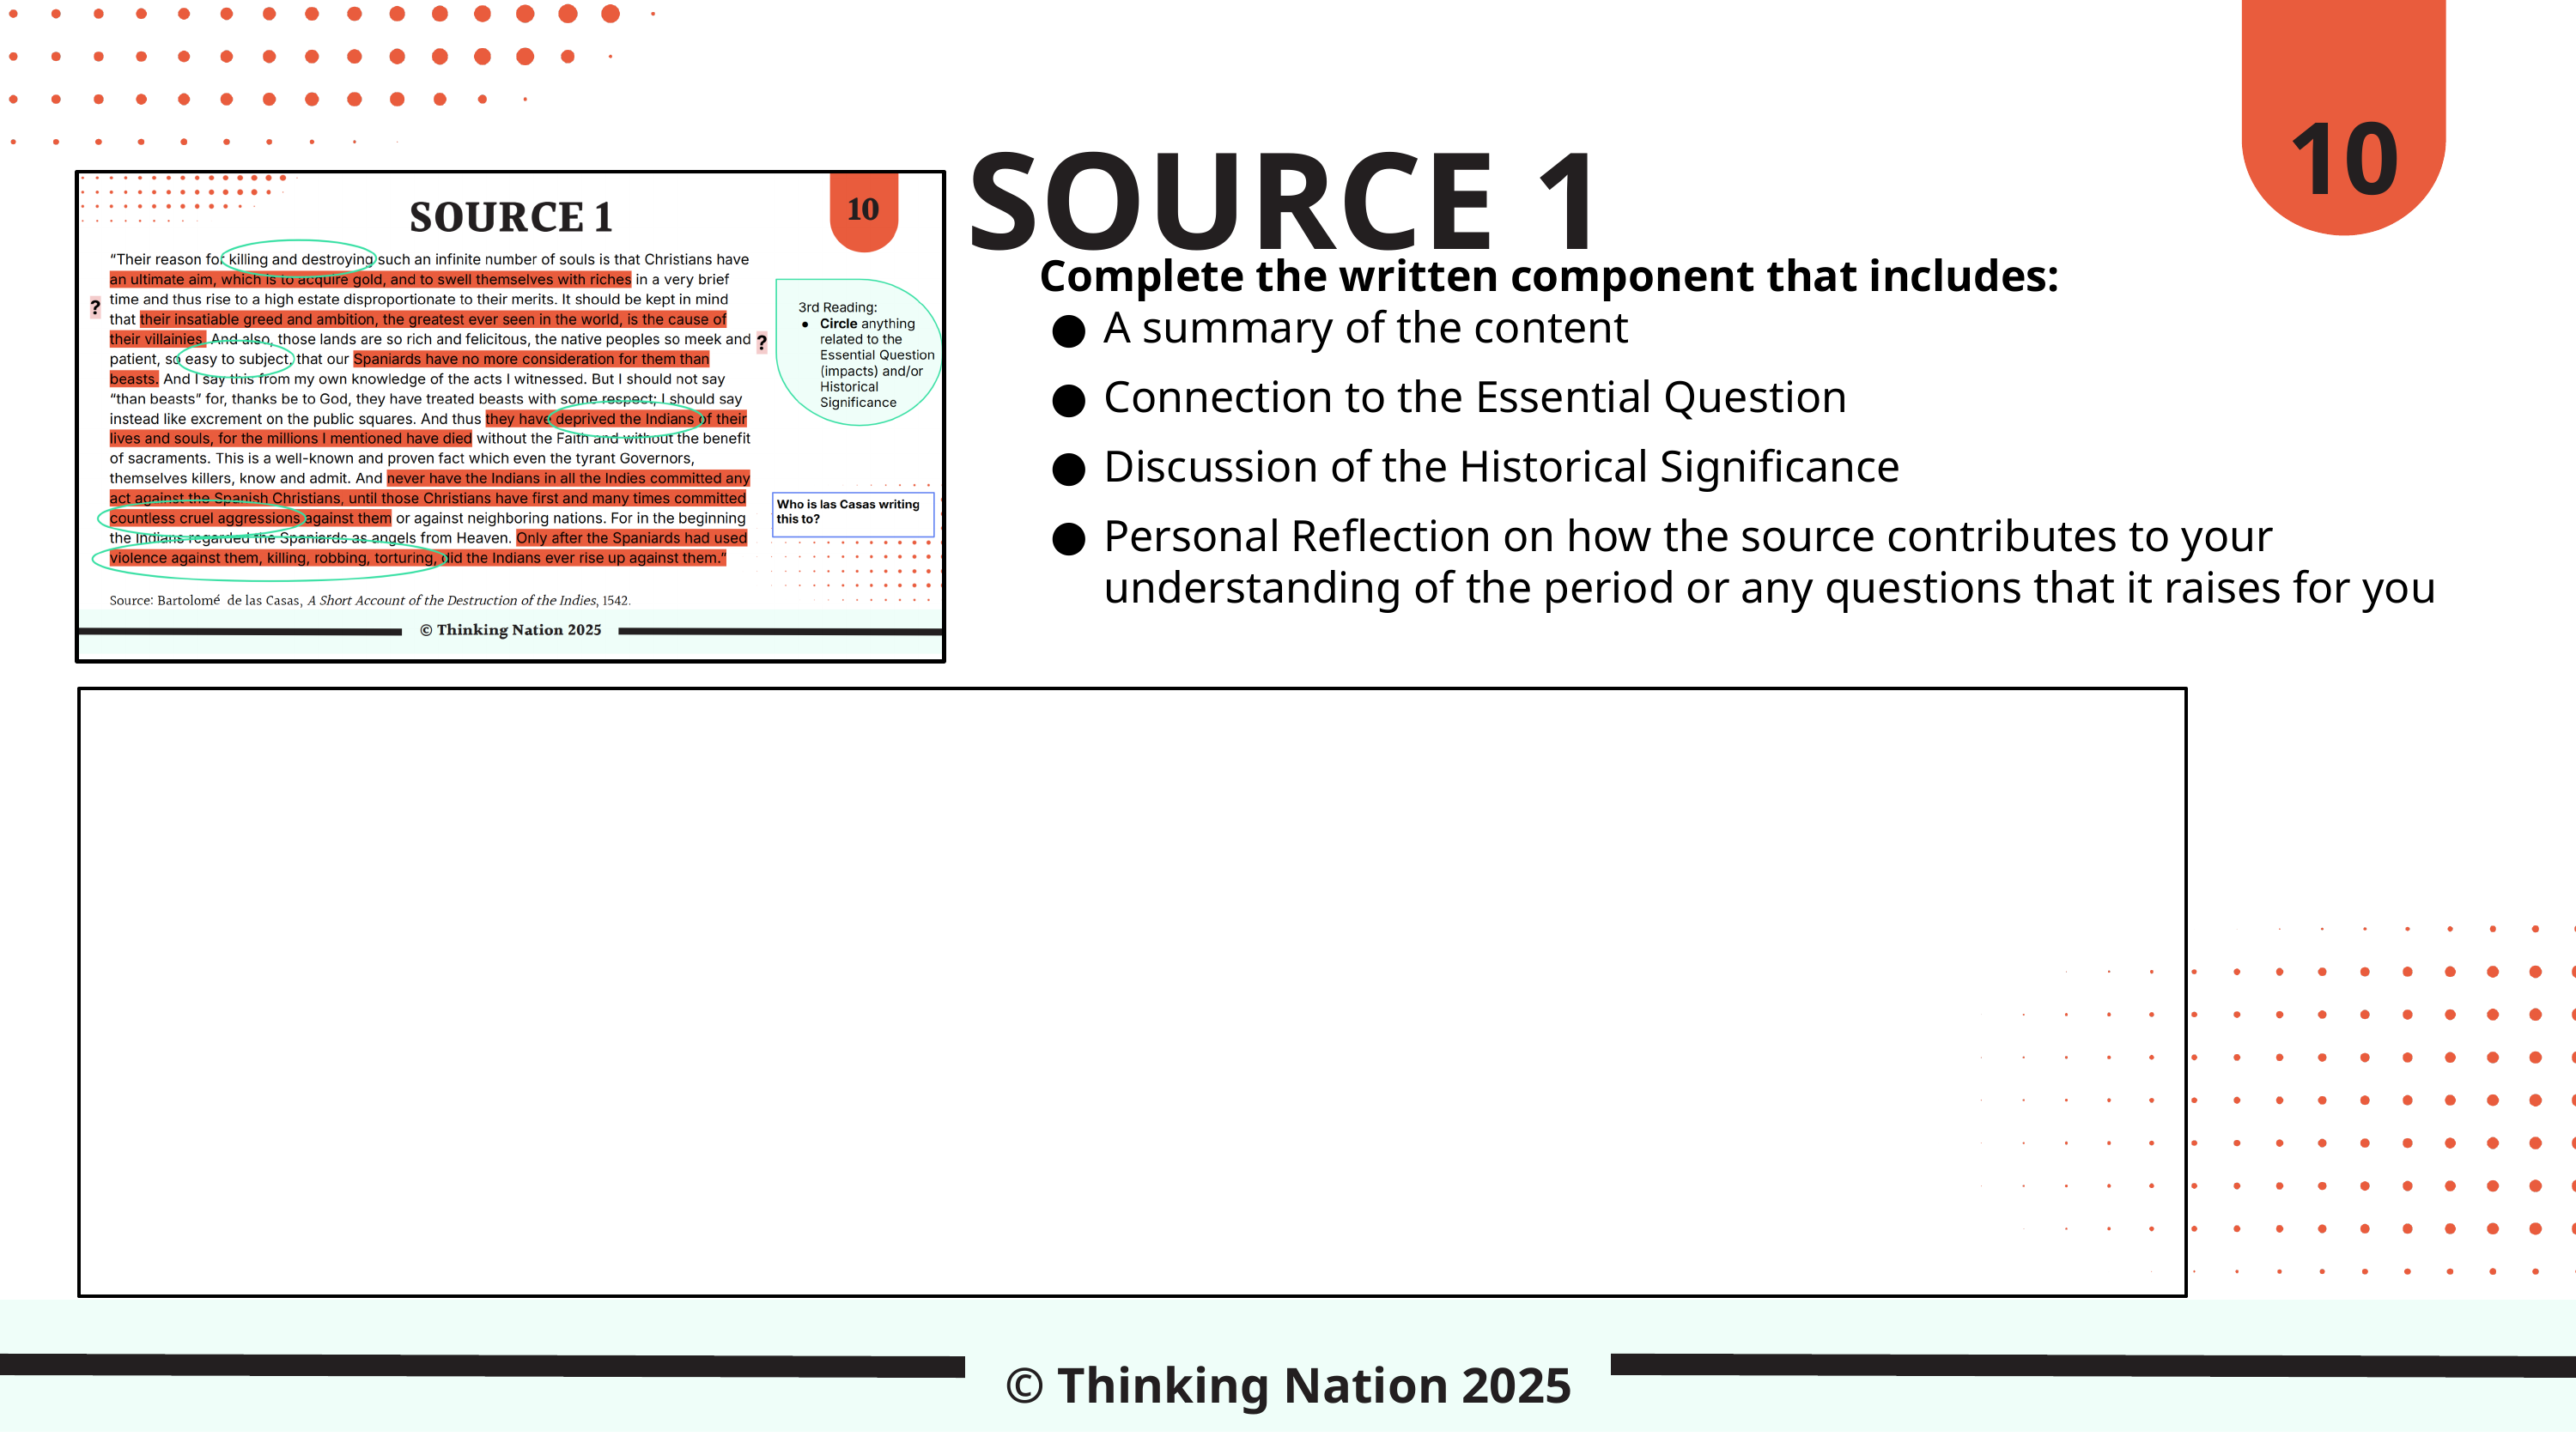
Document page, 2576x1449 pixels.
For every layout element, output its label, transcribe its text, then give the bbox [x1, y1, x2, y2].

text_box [0, 1299, 2576, 1433]
text_box SOURCE 1 [506, 51, 2070, 276]
text_box [78, 688, 2187, 1297]
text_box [2233, 0, 2455, 236]
picture [78, 173, 943, 660]
text_box [0, 0, 660, 145]
text_box [2187, 925, 2576, 1275]
text_box Complete the written component that includes: A summary of the content Connection to the Essential Question Discussion of the Historical Significance Personal Reflection on how the source contributes to your understanding of the period or any questions that it raises for you [1026, 235, 2454, 660]
